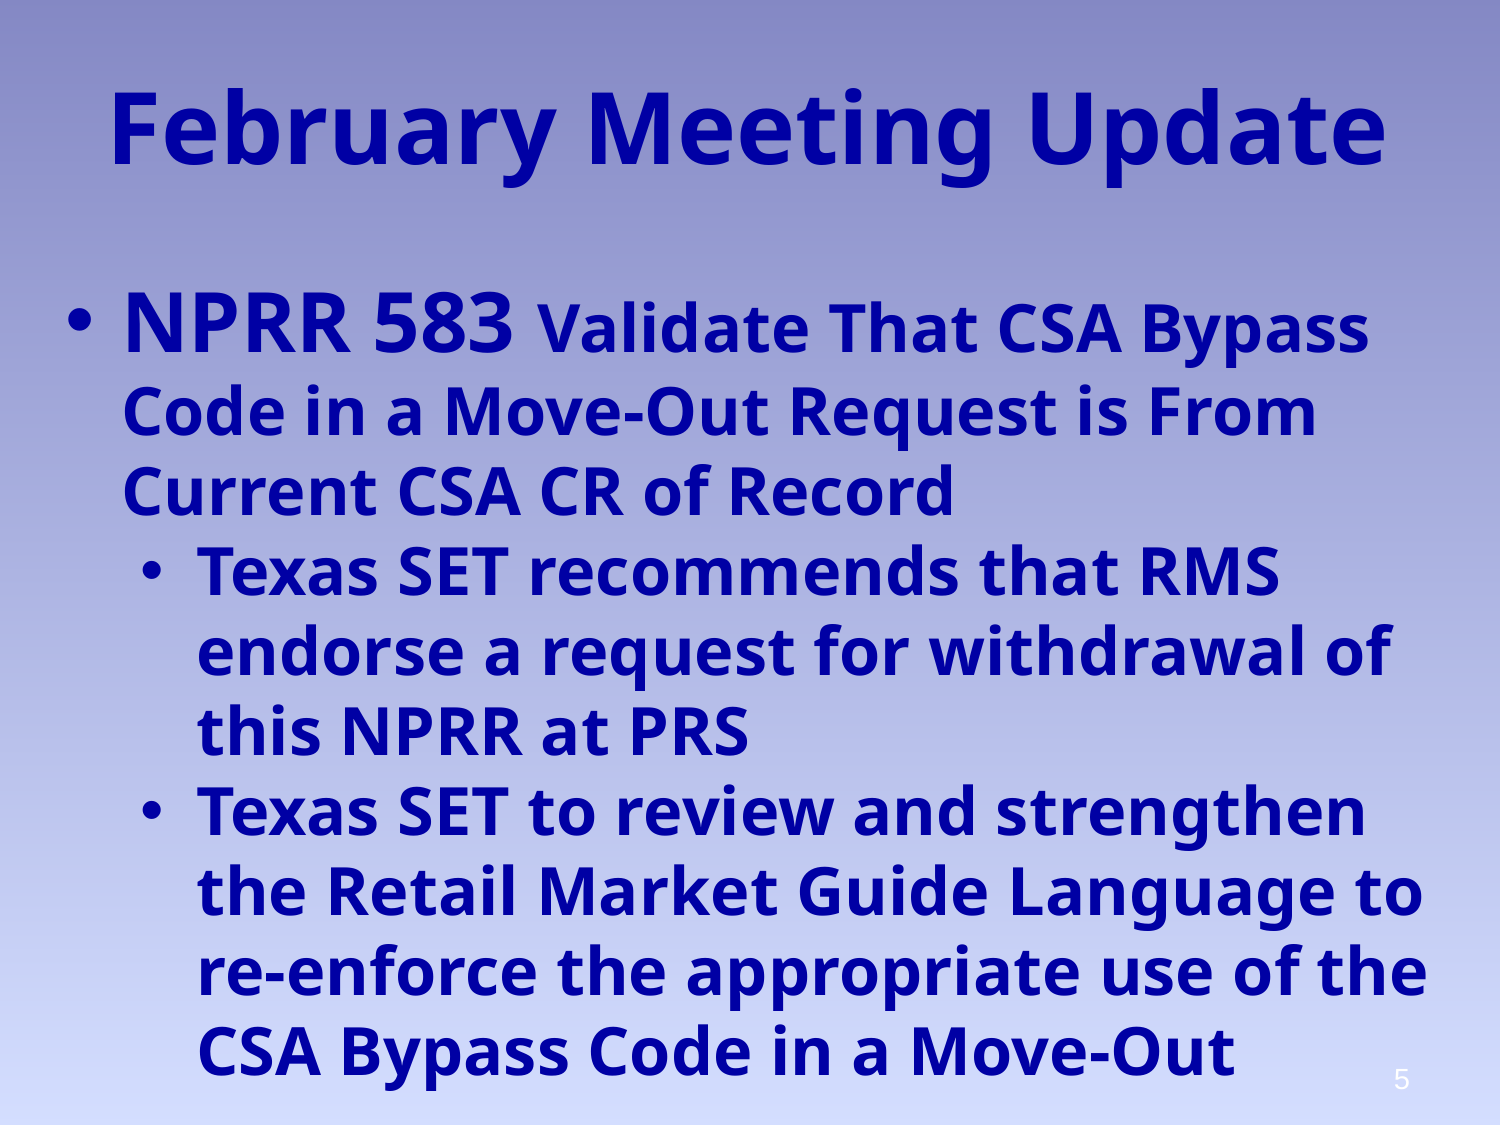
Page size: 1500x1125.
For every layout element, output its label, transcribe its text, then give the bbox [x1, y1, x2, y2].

list NPRR 583 Validate That CSA Bypass Code in a Move-Out Request is From Current CSA CR of Record Texas SET recommends that RMS endorse a request for withdrawal of this NPRR at PRS Texas SET to review and strengthen the Retail Market Guide Language to re-enforce the appropriate use of the CSA Bypass Code in a Move-Out [49, 224, 1452, 1101]
title February Meeting Update [49, 37, 1447, 213]
